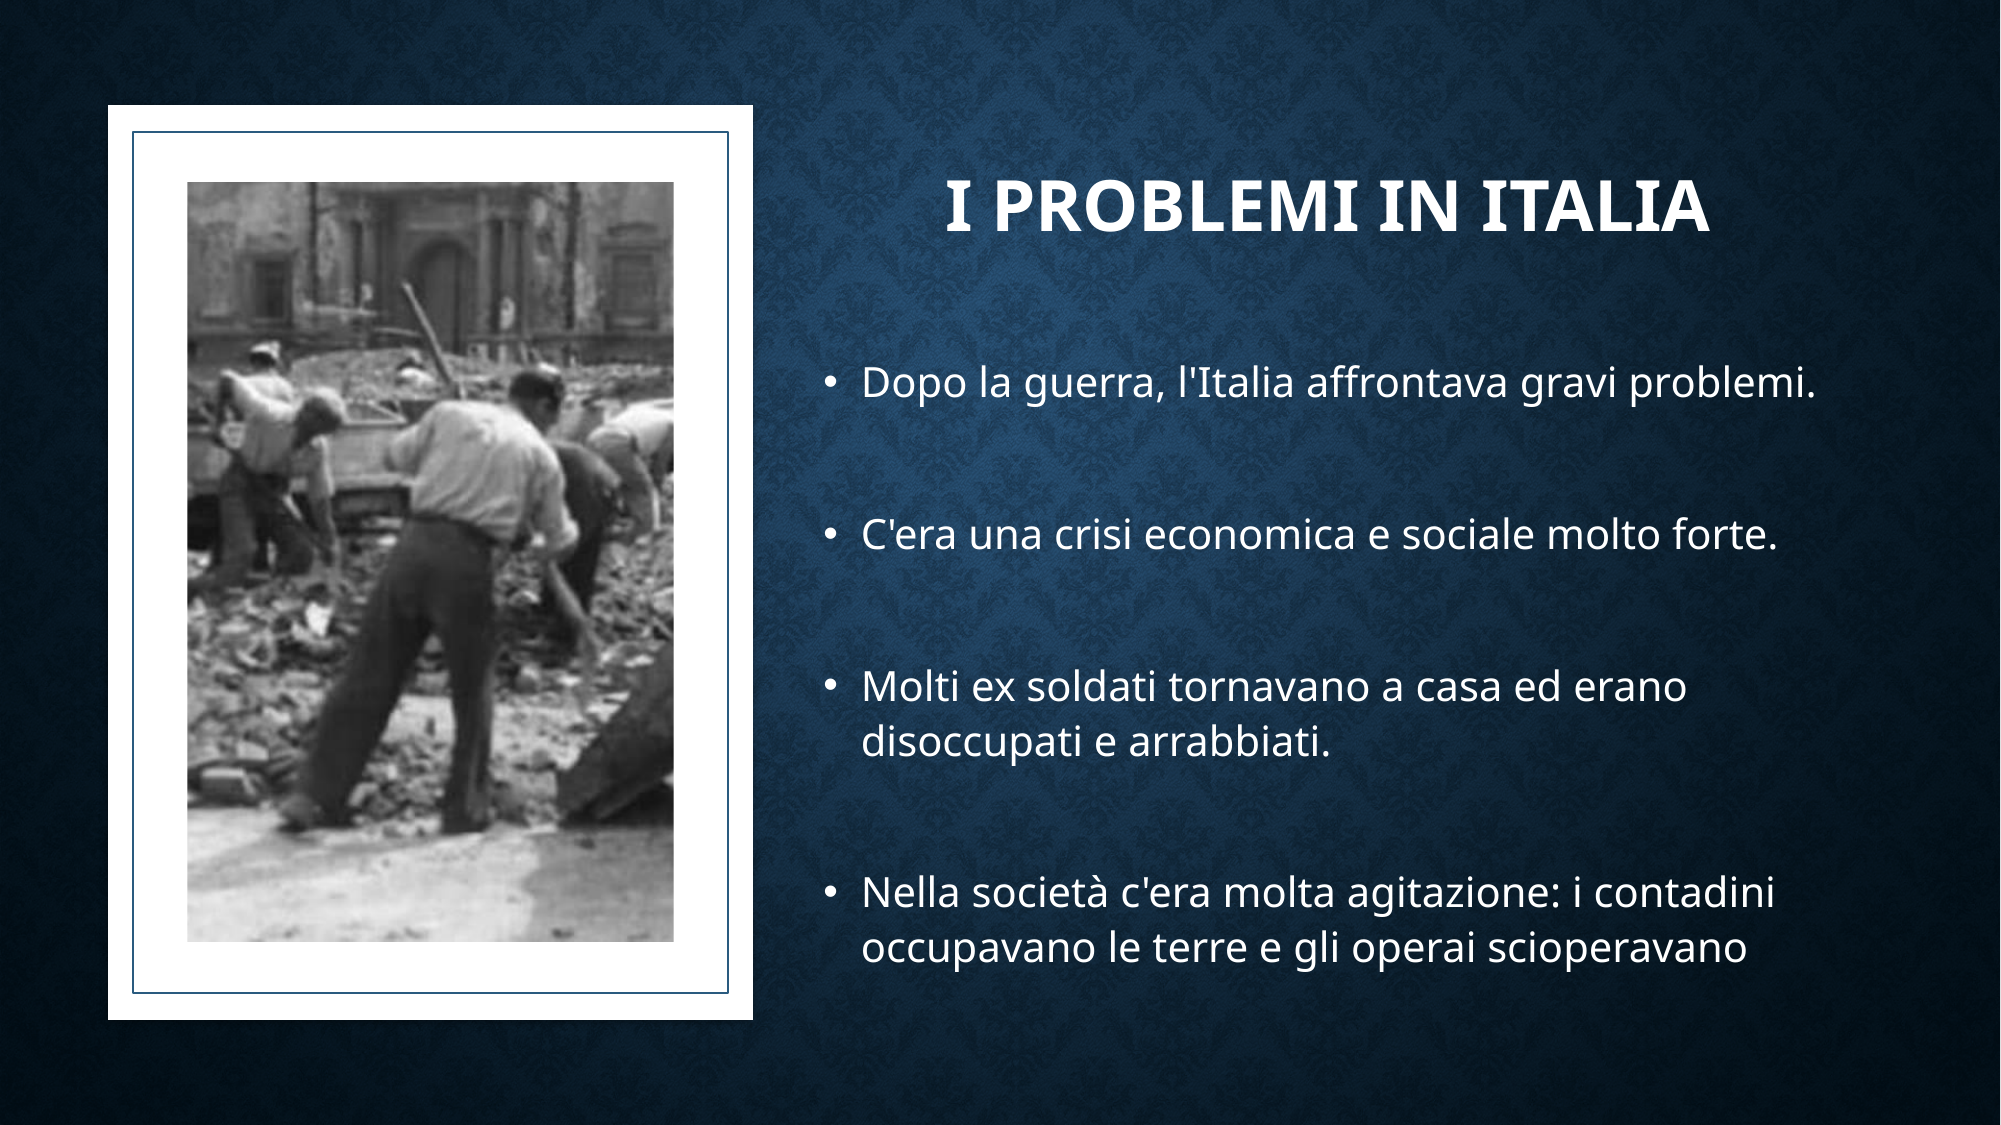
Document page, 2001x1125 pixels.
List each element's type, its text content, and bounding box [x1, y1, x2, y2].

title I Problemi in Italia [808, 99, 1849, 318]
text_box [122, 119, 739, 1006]
picture [186, 182, 675, 943]
text_box [132, 130, 729, 995]
list Dopo la guerra, l'Italia affrontava gravi problemi. C'era una crisi economica e sociale molto forte. Molti ex soldati tornavano a casa ed erano disoccupati e arrabbiati. Nella società c'era molta agitazione: i contadini occupavano le terre e gli operai scioperavano [808, 343, 1849, 950]
